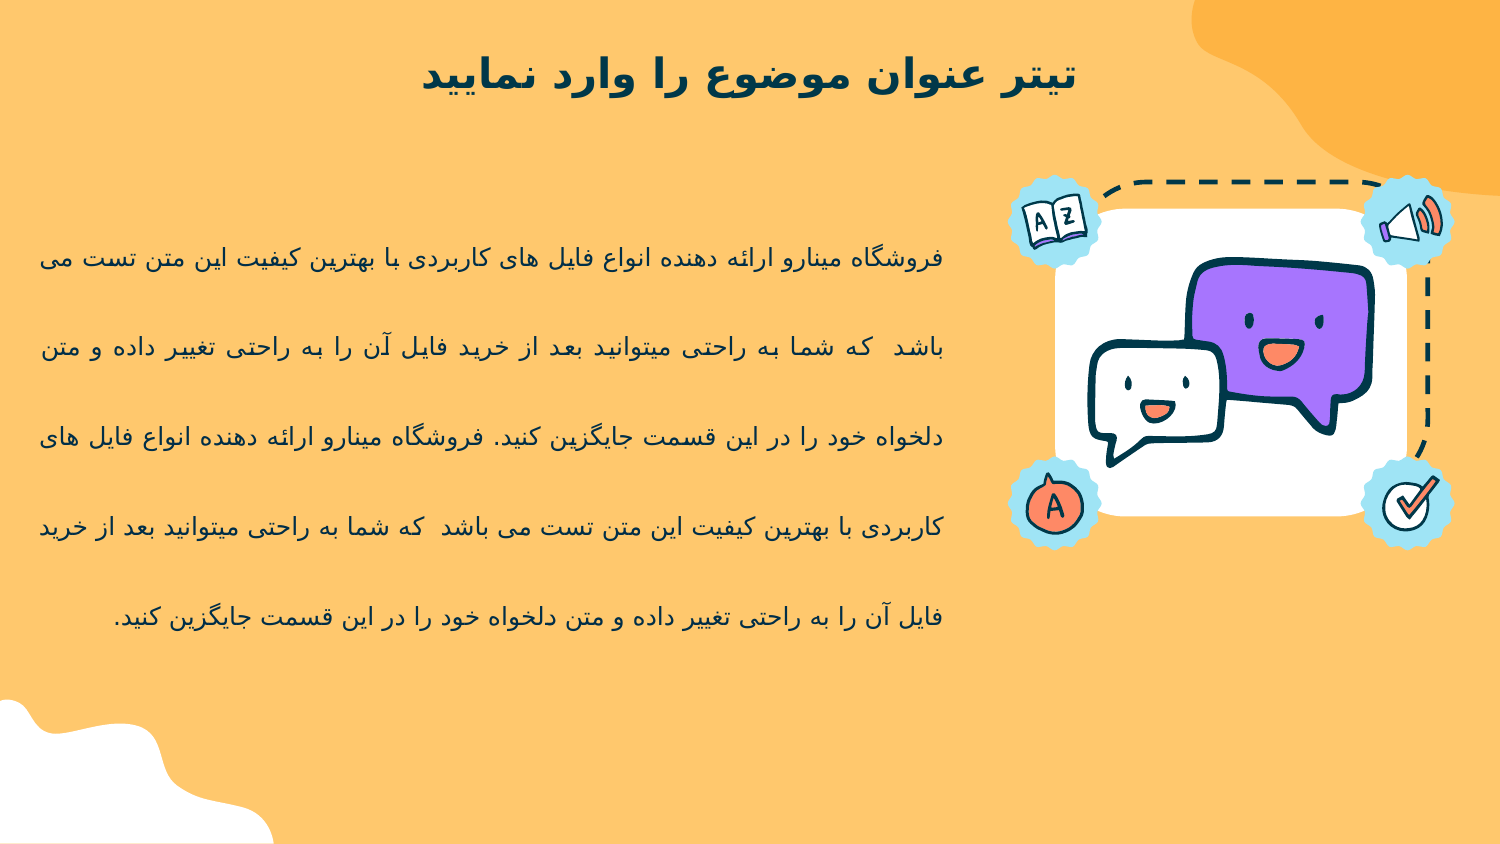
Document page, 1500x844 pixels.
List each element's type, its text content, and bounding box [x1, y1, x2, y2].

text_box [1007, 174, 1455, 551]
text_box تیتر عنوان موضوع را وارد نمایید [389, 39, 1111, 104]
text_box فروشگاه مینارو ارائه دهنده انواع فایل های کاربردی با بهترین کیفیت این متن تست می باشد که شما به راحتی میتوانید بعد از خرید فایل آن را به راحتی تغییر داده و متن دلخواه خود را در این قسمت جایگزین کنید. فروشگاه مینارو ارائه دهنده انواع فایل های کاربردی با بهترین کیفیت این متن تست می باشد که شما به راحتی میتوانید بعد از خرید فایل آن را به راحتی تغییر داده و متن دلخواه خود را در این قسمت جایگزین کنید. [24, 173, 959, 728]
